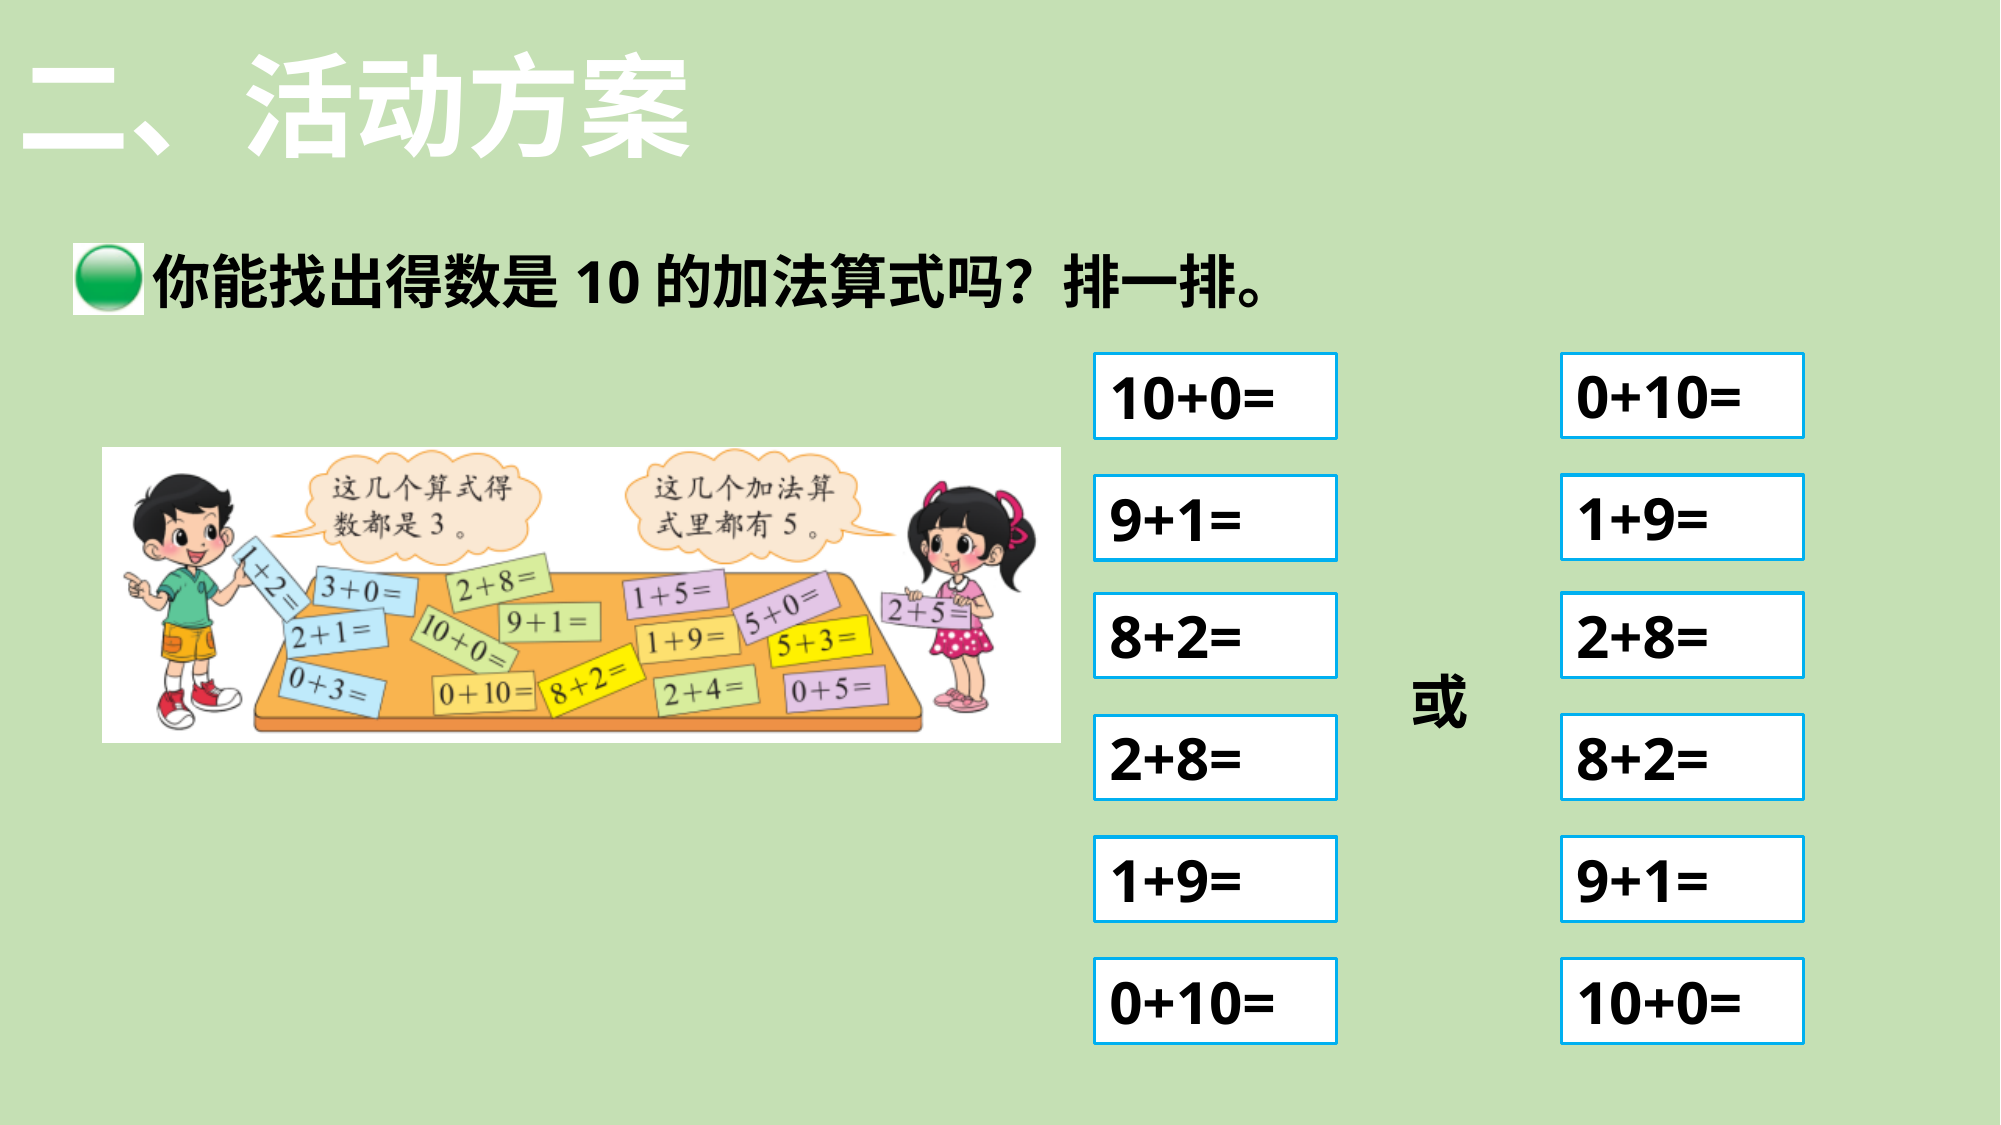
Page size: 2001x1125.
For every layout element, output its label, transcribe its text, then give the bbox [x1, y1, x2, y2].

text_box 0+10= [1561, 353, 1804, 438]
text_box 2+8= [1094, 715, 1337, 800]
text_box 8+2= [1094, 593, 1337, 678]
text_box 1+9= [1561, 474, 1804, 560]
text_box 10+0= [1561, 958, 1804, 1044]
text_box 1+9= [1094, 836, 1337, 922]
text_box 二、活动方案 [2, 28, 756, 179]
picture [102, 447, 1061, 743]
text_box 8+2= [1561, 714, 1804, 800]
text_box 9+1= [1094, 475, 1337, 560]
text_box 9+1= [1561, 836, 1804, 922]
text_box 或 [1395, 657, 1484, 743]
text_box 0+10= [1094, 958, 1337, 1044]
text_box 10+0= [1094, 353, 1337, 439]
text_box 2+8= [1561, 592, 1804, 678]
text_box 你能找出得数是10的加法算式吗？排一排。 [137, 237, 1737, 323]
picture [73, 243, 144, 315]
